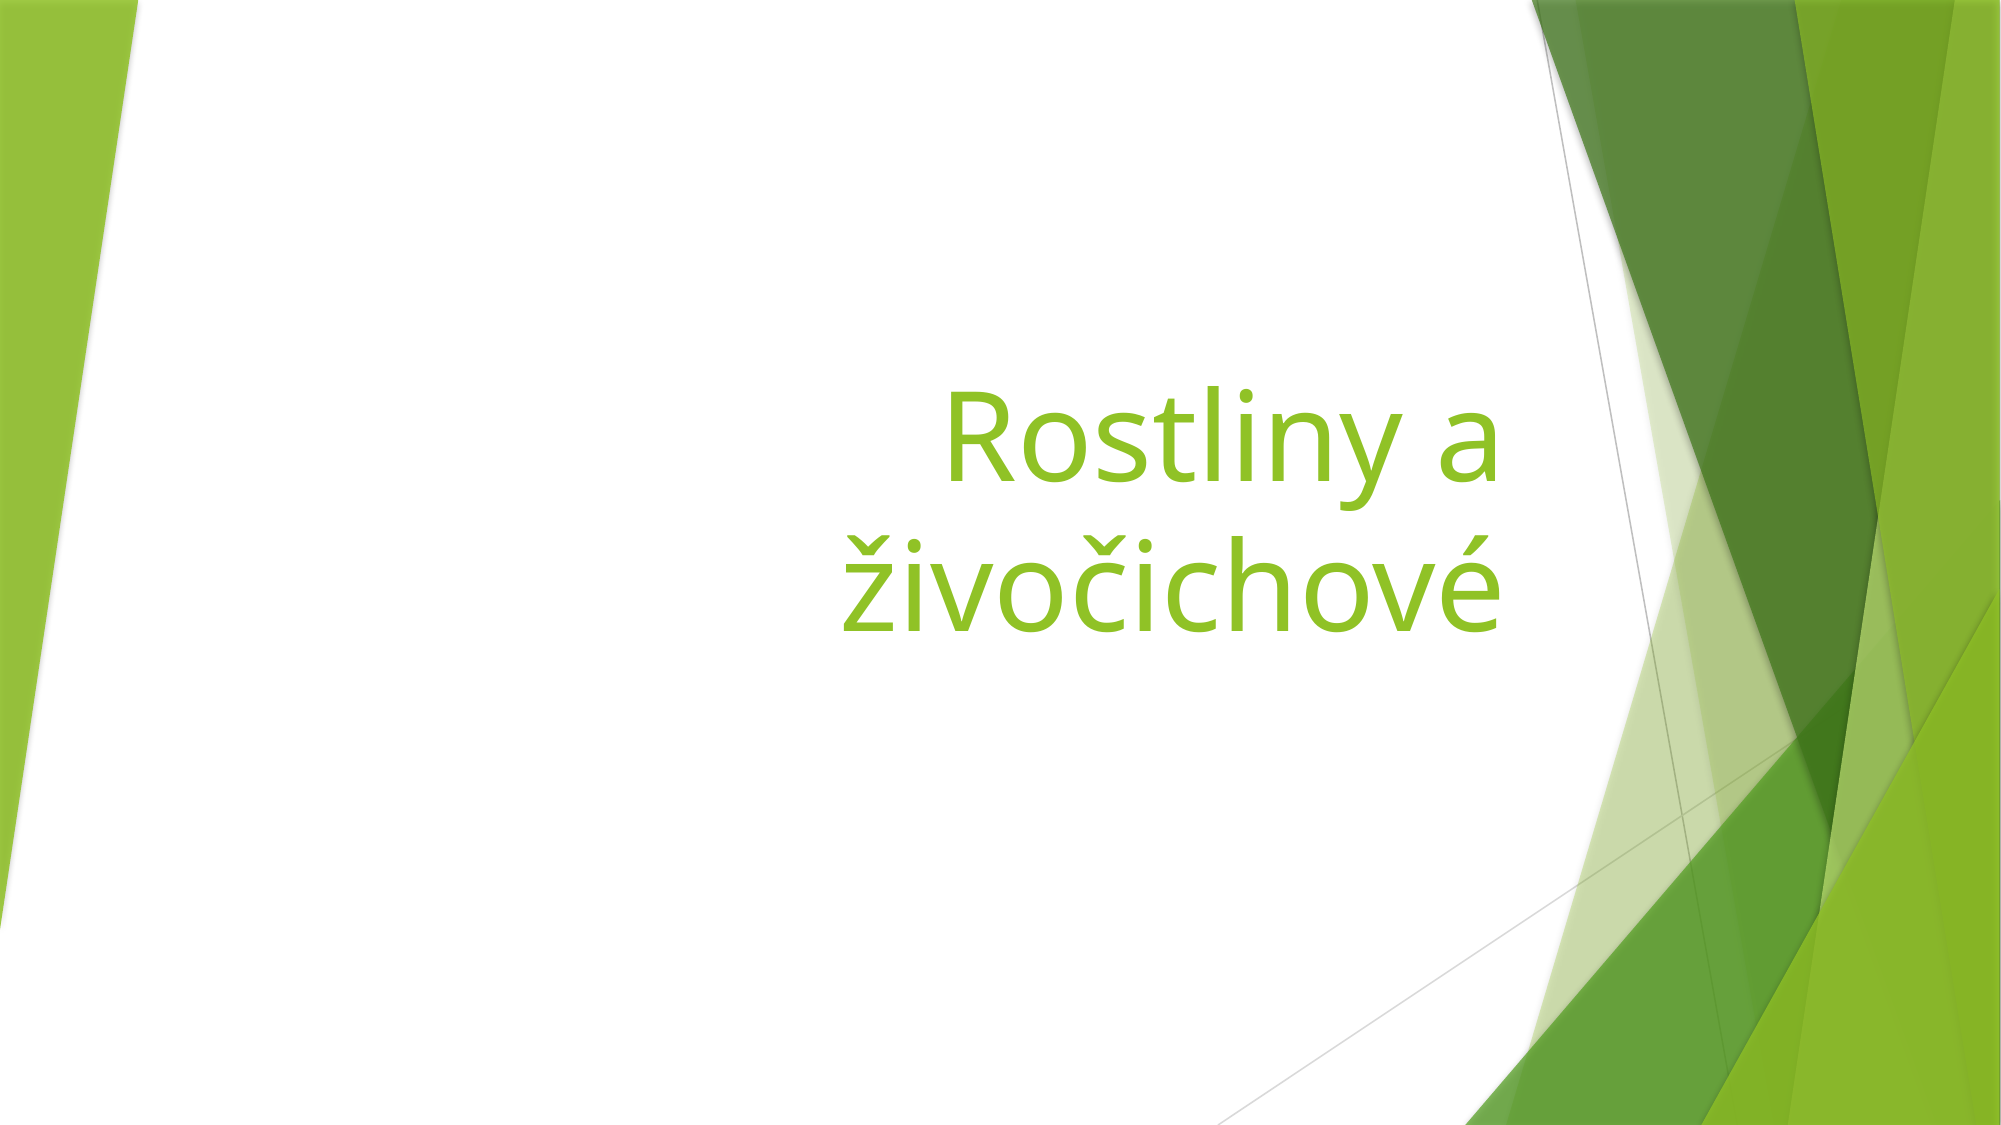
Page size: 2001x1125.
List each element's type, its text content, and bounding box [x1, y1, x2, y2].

title Rostliny a živočichové [247, 394, 1522, 665]
